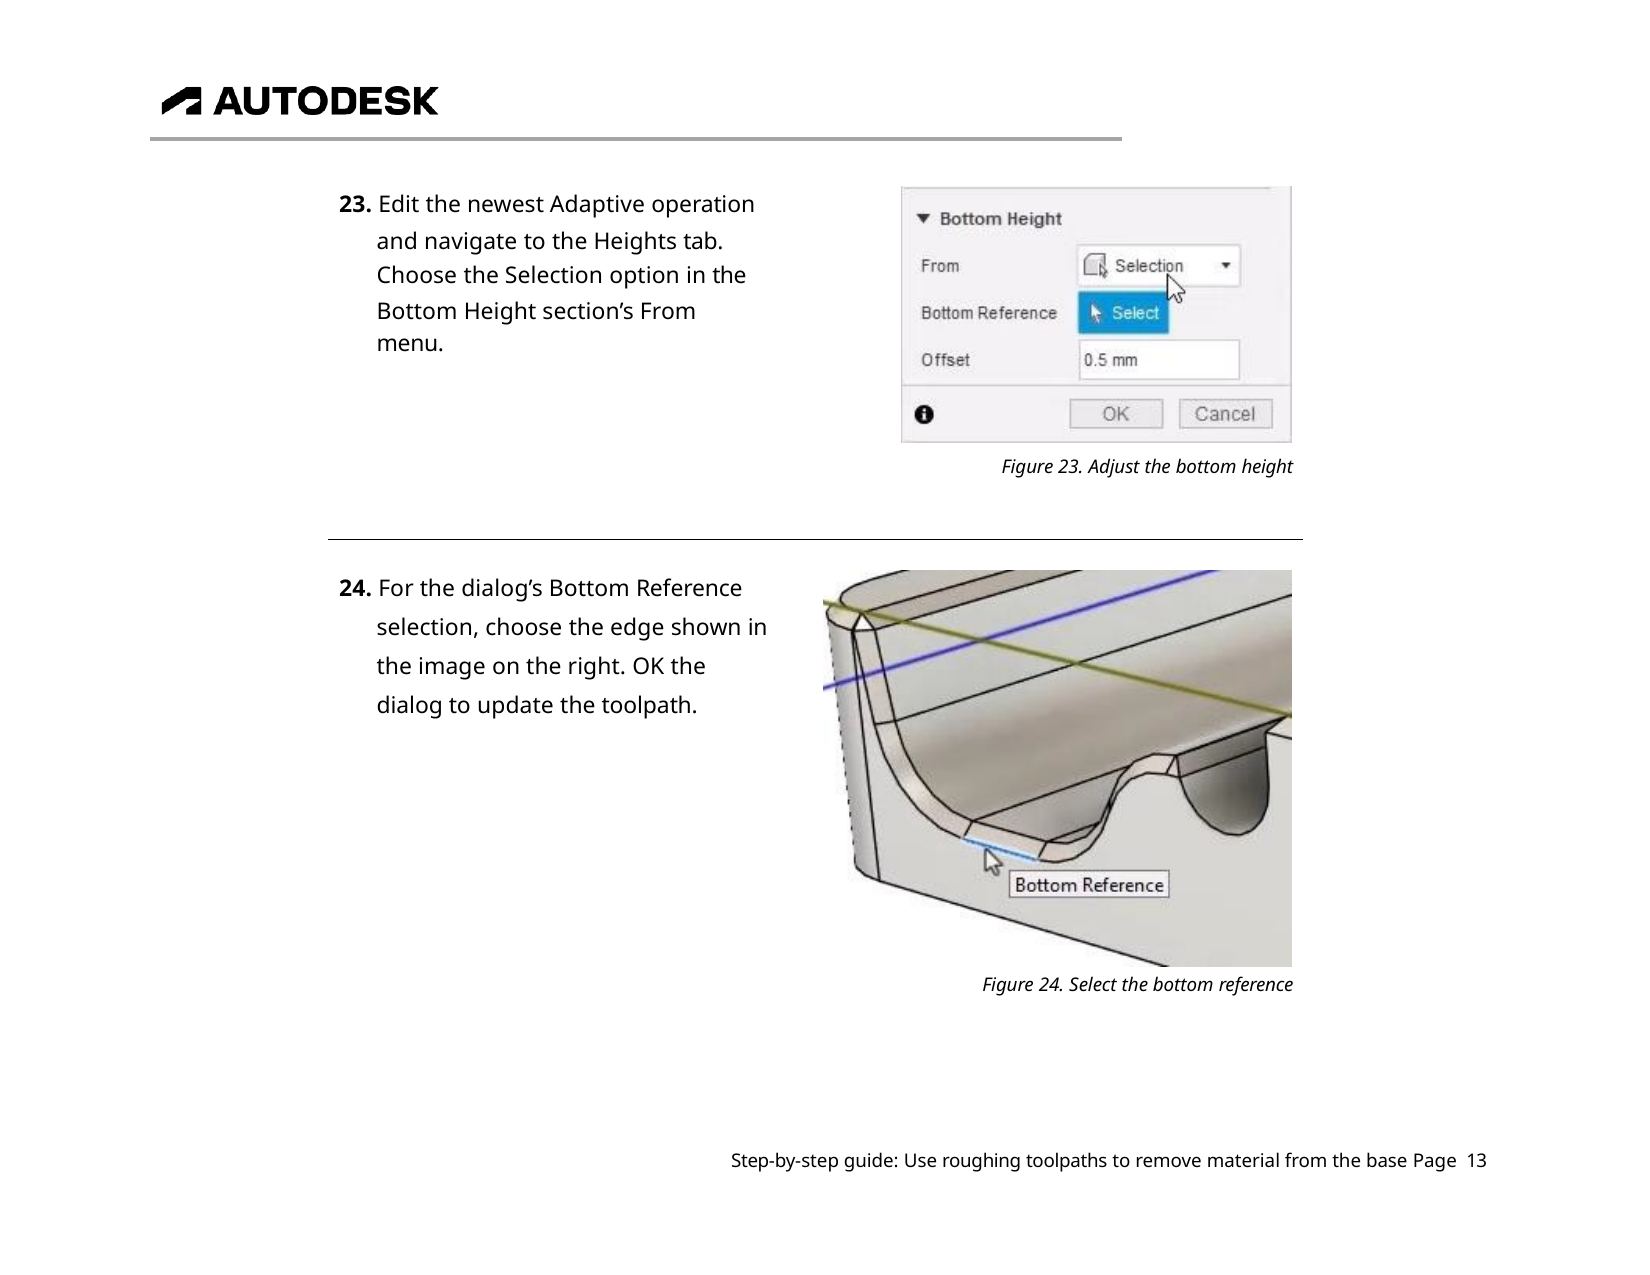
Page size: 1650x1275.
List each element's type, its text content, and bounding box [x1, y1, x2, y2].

table_cell 24. For the dialog’s Bottom Reference selection, choose the edge shown in the image on the right. OK the dialog to update the toolpath. [328, 540, 799, 1013]
picture [822, 569, 1292, 968]
picture [161, 86, 439, 115]
slide_number Step-by-step guide: Use roughing toolpaths to remove material from the base Page 10 [729, 1145, 1509, 1275]
table_cell Figure 24. Select the bottom reference [799, 540, 1303, 1013]
picture [900, 186, 1292, 443]
table_header Figure 23. Adjust the bottom height [799, 187, 1303, 539]
table_header 23. Edit the newest Adaptive operation and navigate to the Heights tab. Choose the Selection option in the Bottom Height section’s From menu. [328, 187, 799, 539]
